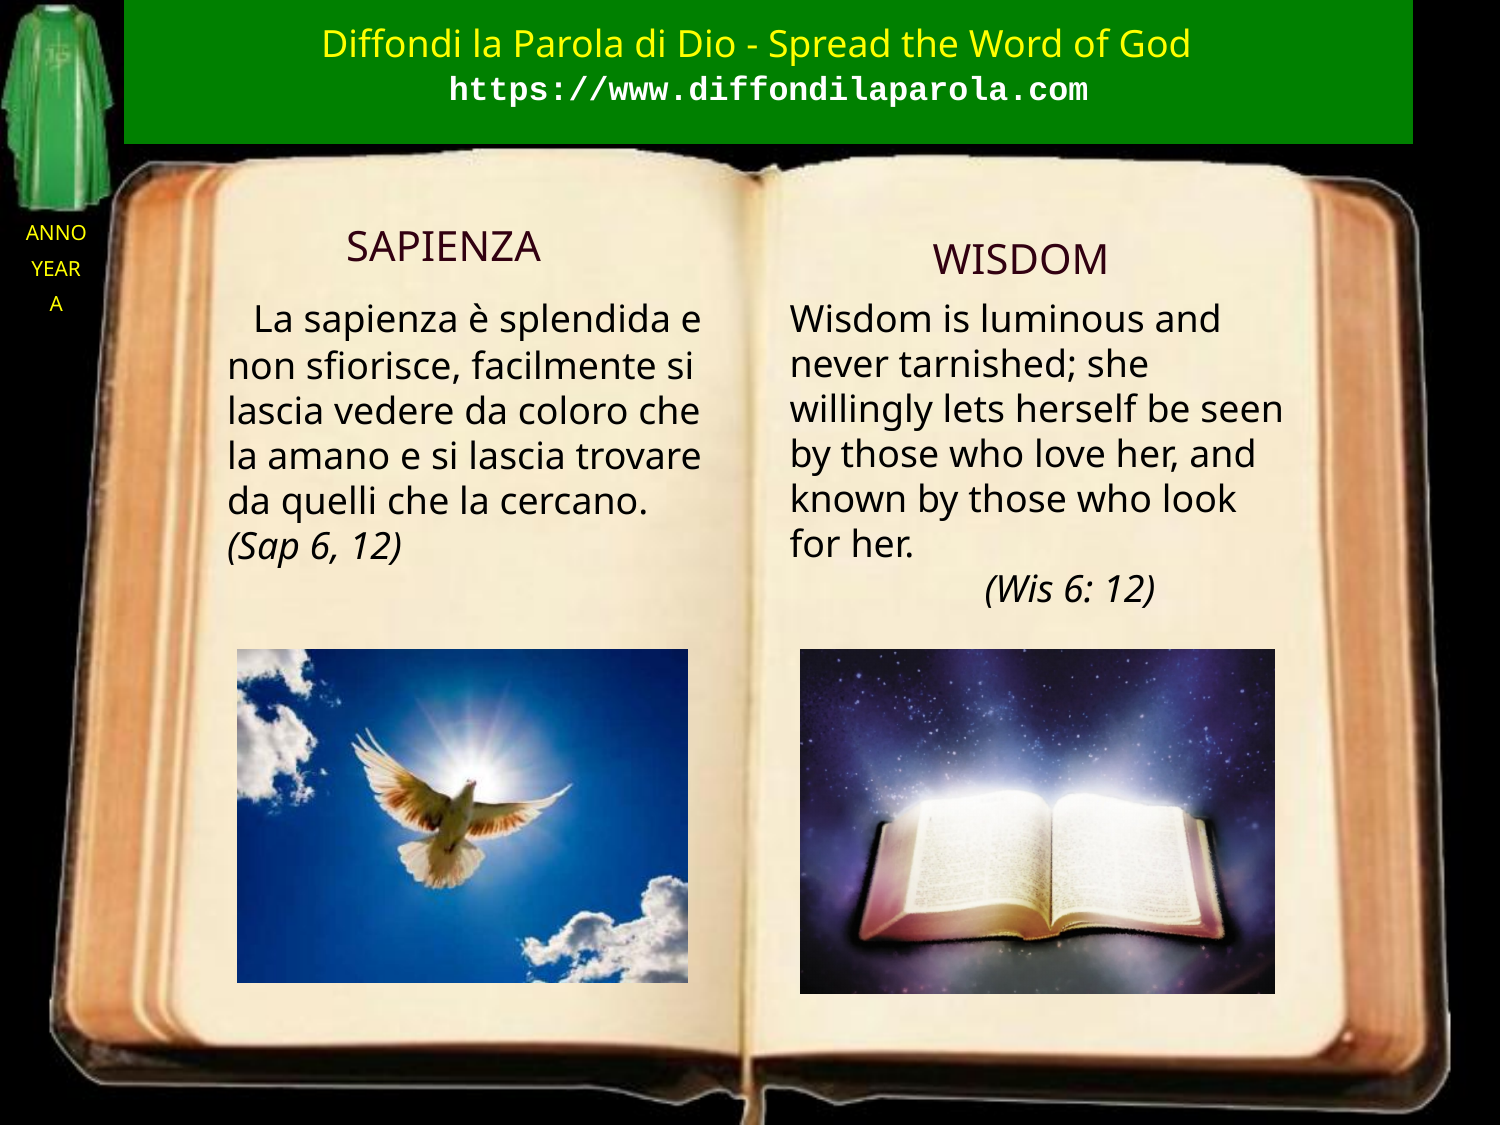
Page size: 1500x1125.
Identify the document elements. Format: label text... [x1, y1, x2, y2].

text_box La sapienza è splendida e non sfiorisce, facilmente si lascia vedere da coloro che la amano e si lascia trovare da quelli che la cercano. (Sap 6, 12) [212, 274, 738, 575]
text_box WISDOM [917, 224, 1125, 287]
picture [0, 0, 1500, 1125]
text_box Wisdom is luminous and never tarnished; she willingly lets herself be seen by those who love her, and known by those who look for her. (Wis 6: 12) [774, 287, 1300, 618]
text_box [549, 287, 774, 363]
text_box ANNO YEAR A [0, 212, 113, 323]
text_box SAPIENZA [162, 212, 725, 278]
text_box Diffondi la Parola di Dio - Spread the Word of God https://www.diffondilaparola.com [124, 0, 1413, 143]
